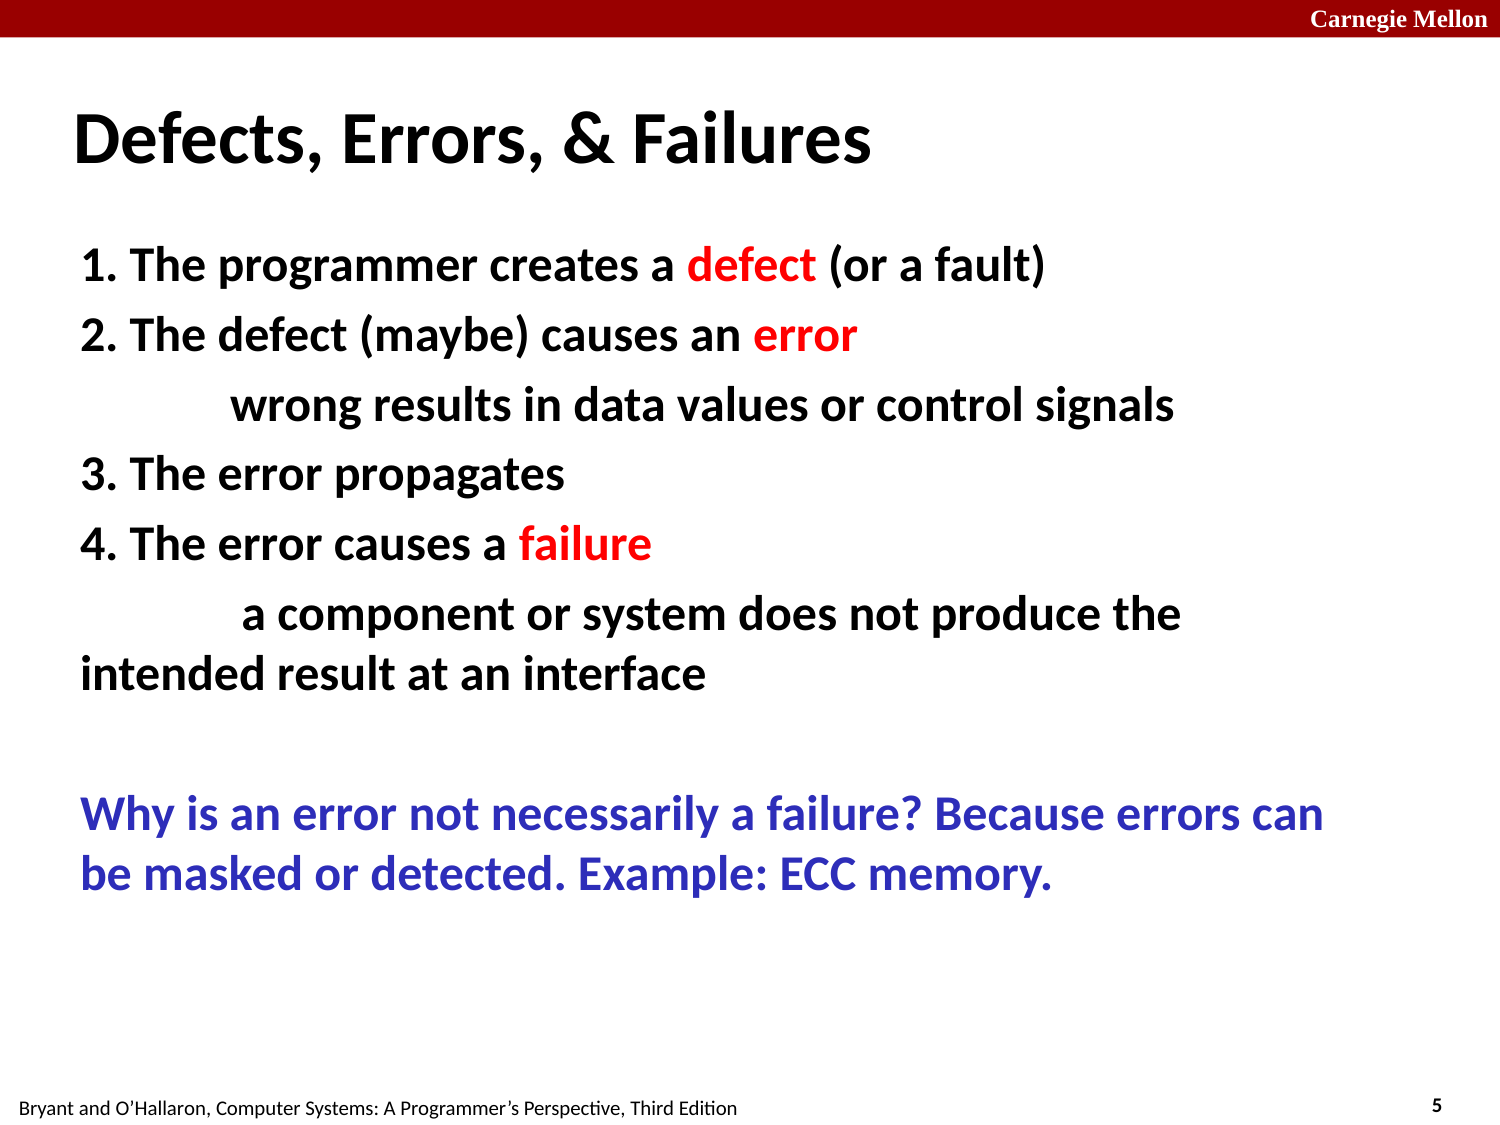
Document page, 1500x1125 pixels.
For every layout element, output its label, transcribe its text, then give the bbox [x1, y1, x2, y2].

title Defects, Errors, & Failures [58, 71, 1305, 197]
list 1. The programmer creates a defect (or a fault) 2. The defect (maybe) causes an error wrong results in data values or control signals 3. The error propagates 4. The error causes a failure a component or system does not produce the intended result at an interface Why is an error not necessarily a failure? Because errors can be masked or detected. Example: ECC memory. [64, 223, 1361, 1040]
